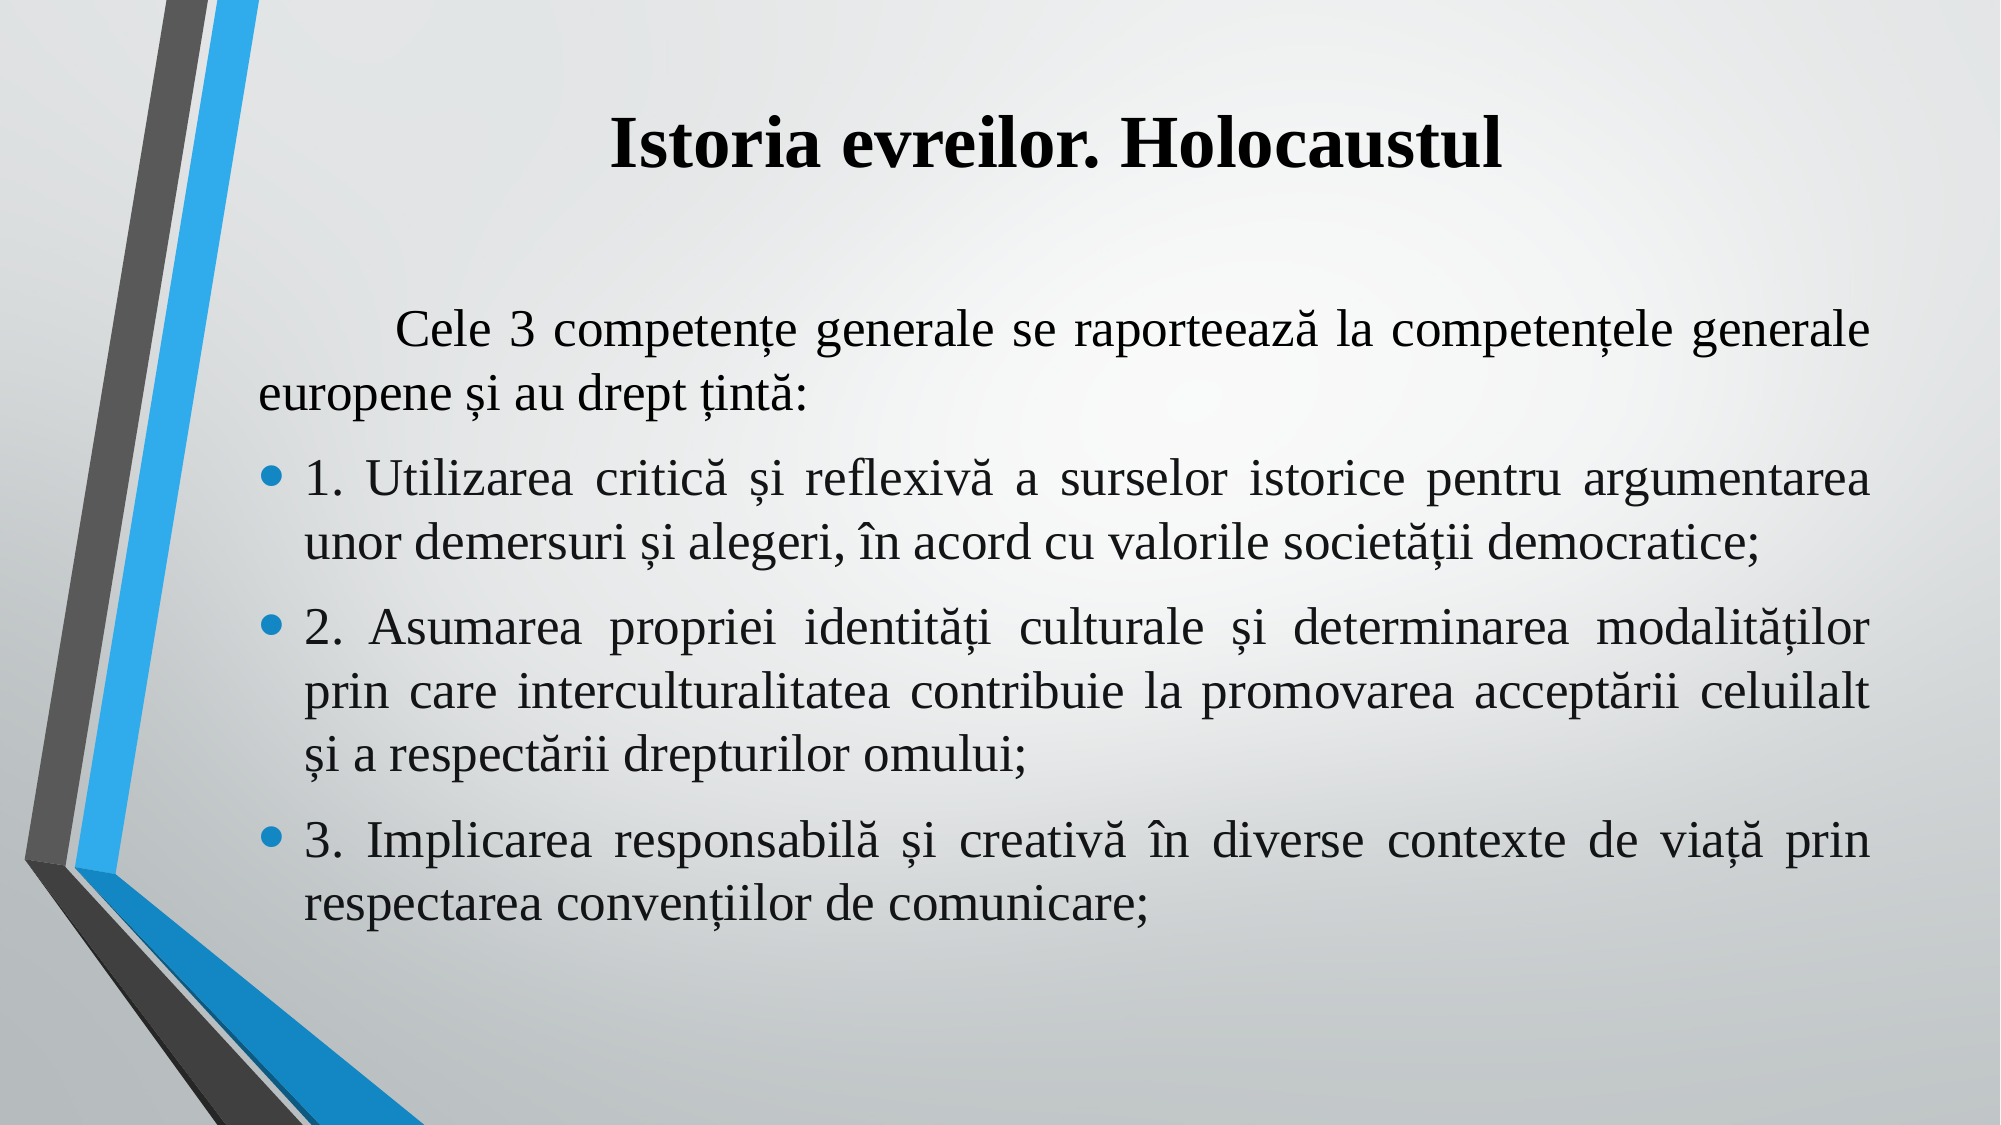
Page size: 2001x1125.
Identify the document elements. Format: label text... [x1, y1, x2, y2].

title Istoria evreilor. Holocaustul [207, 31, 1647, 245]
list Cele 3 competențe generale se raporteează la competențele generale europene și au drept țintă: 1. Utilizarea critică și reflexivă a surselor istorice pentru argumentarea unor demersuri și alegeri, în acord cu valorile societății democratice; 2. Asumarea propriei identități culturale și determinarea modalităților prin care interculturalitatea contribuie la promovarea acceptării celuilalt și a respectării drepturilor omului; 3. Implicarea responsabilă și creativă în diverse contexte de viață prin respectarea convențiilor de comunicare; [243, 286, 1887, 950]
